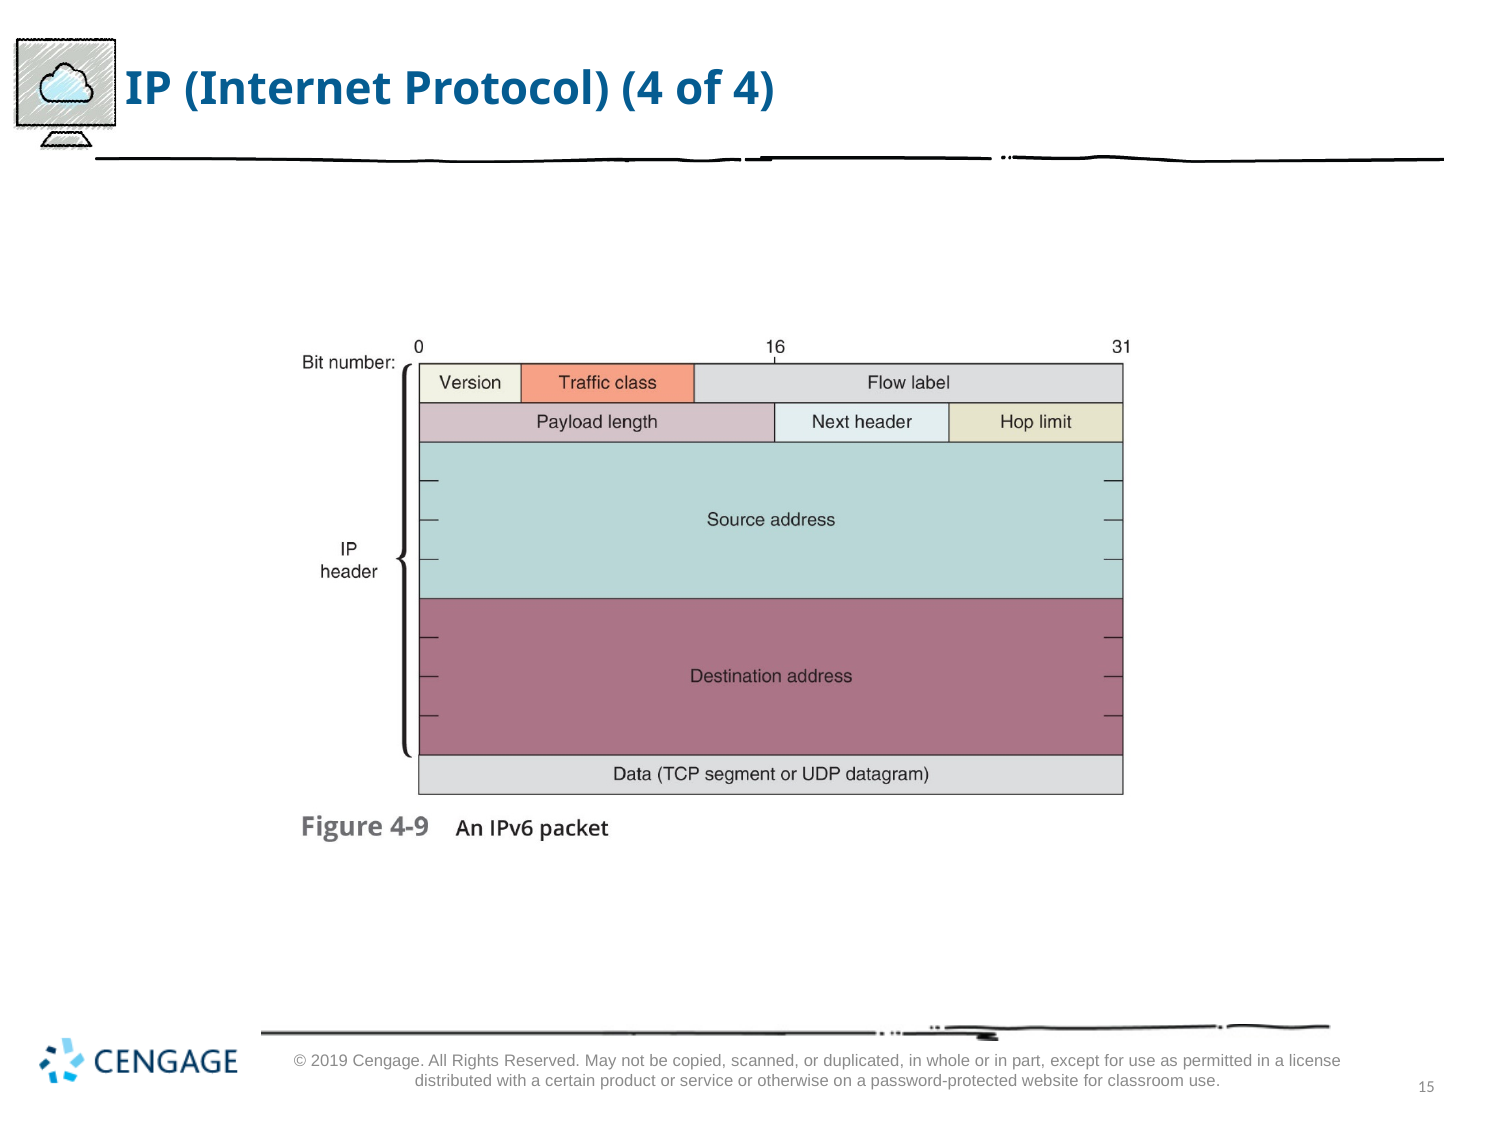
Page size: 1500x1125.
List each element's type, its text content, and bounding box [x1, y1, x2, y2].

picture [299, 337, 1131, 844]
picture [95, 155, 1444, 163]
footer © 2019 Cengage. All Rights Reserved. May not be copied, scanned, or duplicated, in whole or in part, except for use as permitted in a license distributed with a certain product or service or otherwise on a password-protected website for classroom use. [262, 1050, 1375, 1091]
title I P (Internet Protocol) (4 of 4) [125, 66, 1442, 116]
picture [19, 1024, 250, 1096]
picture [261, 1024, 1331, 1041]
picture [13, 36, 117, 151]
